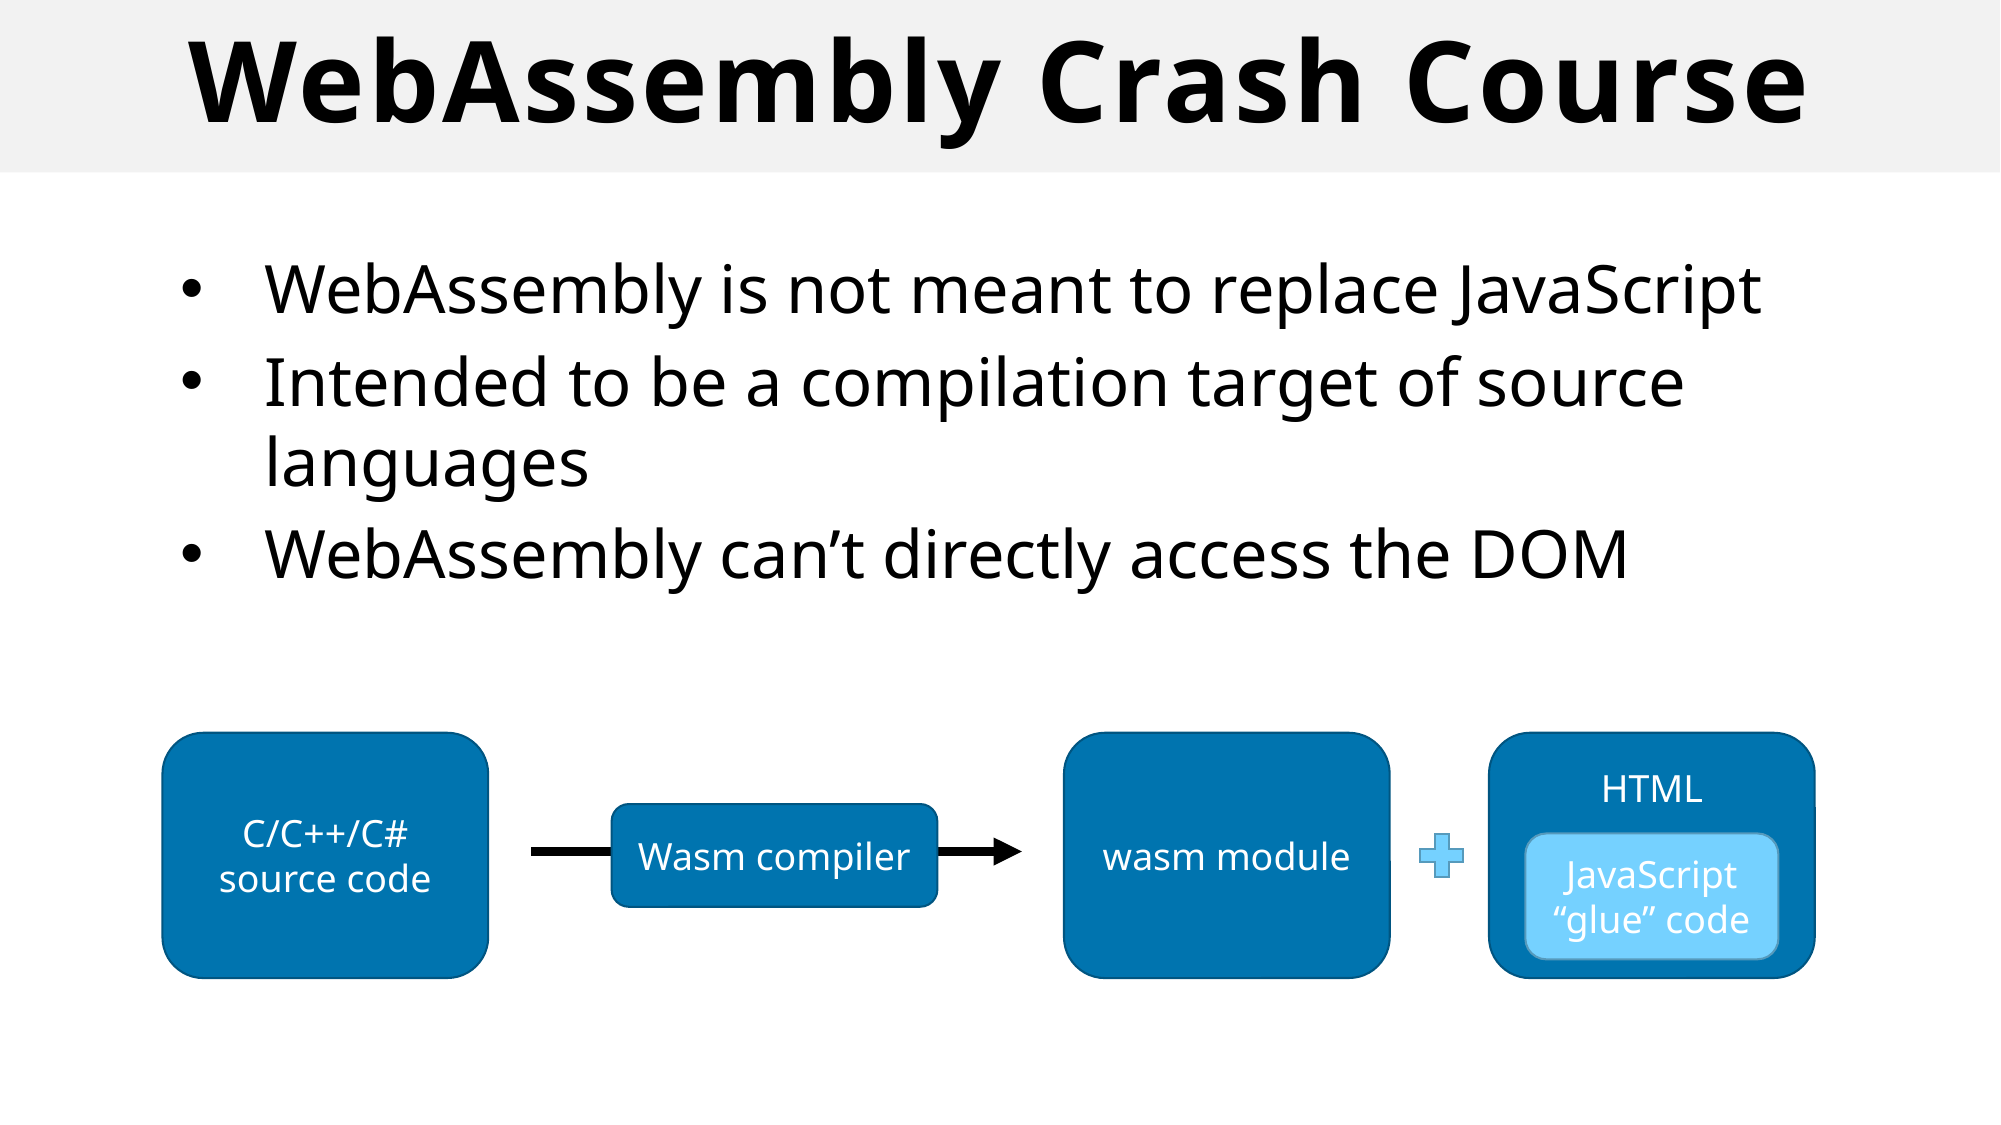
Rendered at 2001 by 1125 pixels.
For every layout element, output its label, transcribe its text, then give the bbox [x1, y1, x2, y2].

title WebAssembly Crash Course [0, 0, 2000, 172]
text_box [162, 732, 1815, 979]
text_box WebAssembly is not meant to replace JavaScript Intended to be a compilation target of source languages WebAssembly can’t directly access the DOM [0, 172, 2000, 668]
